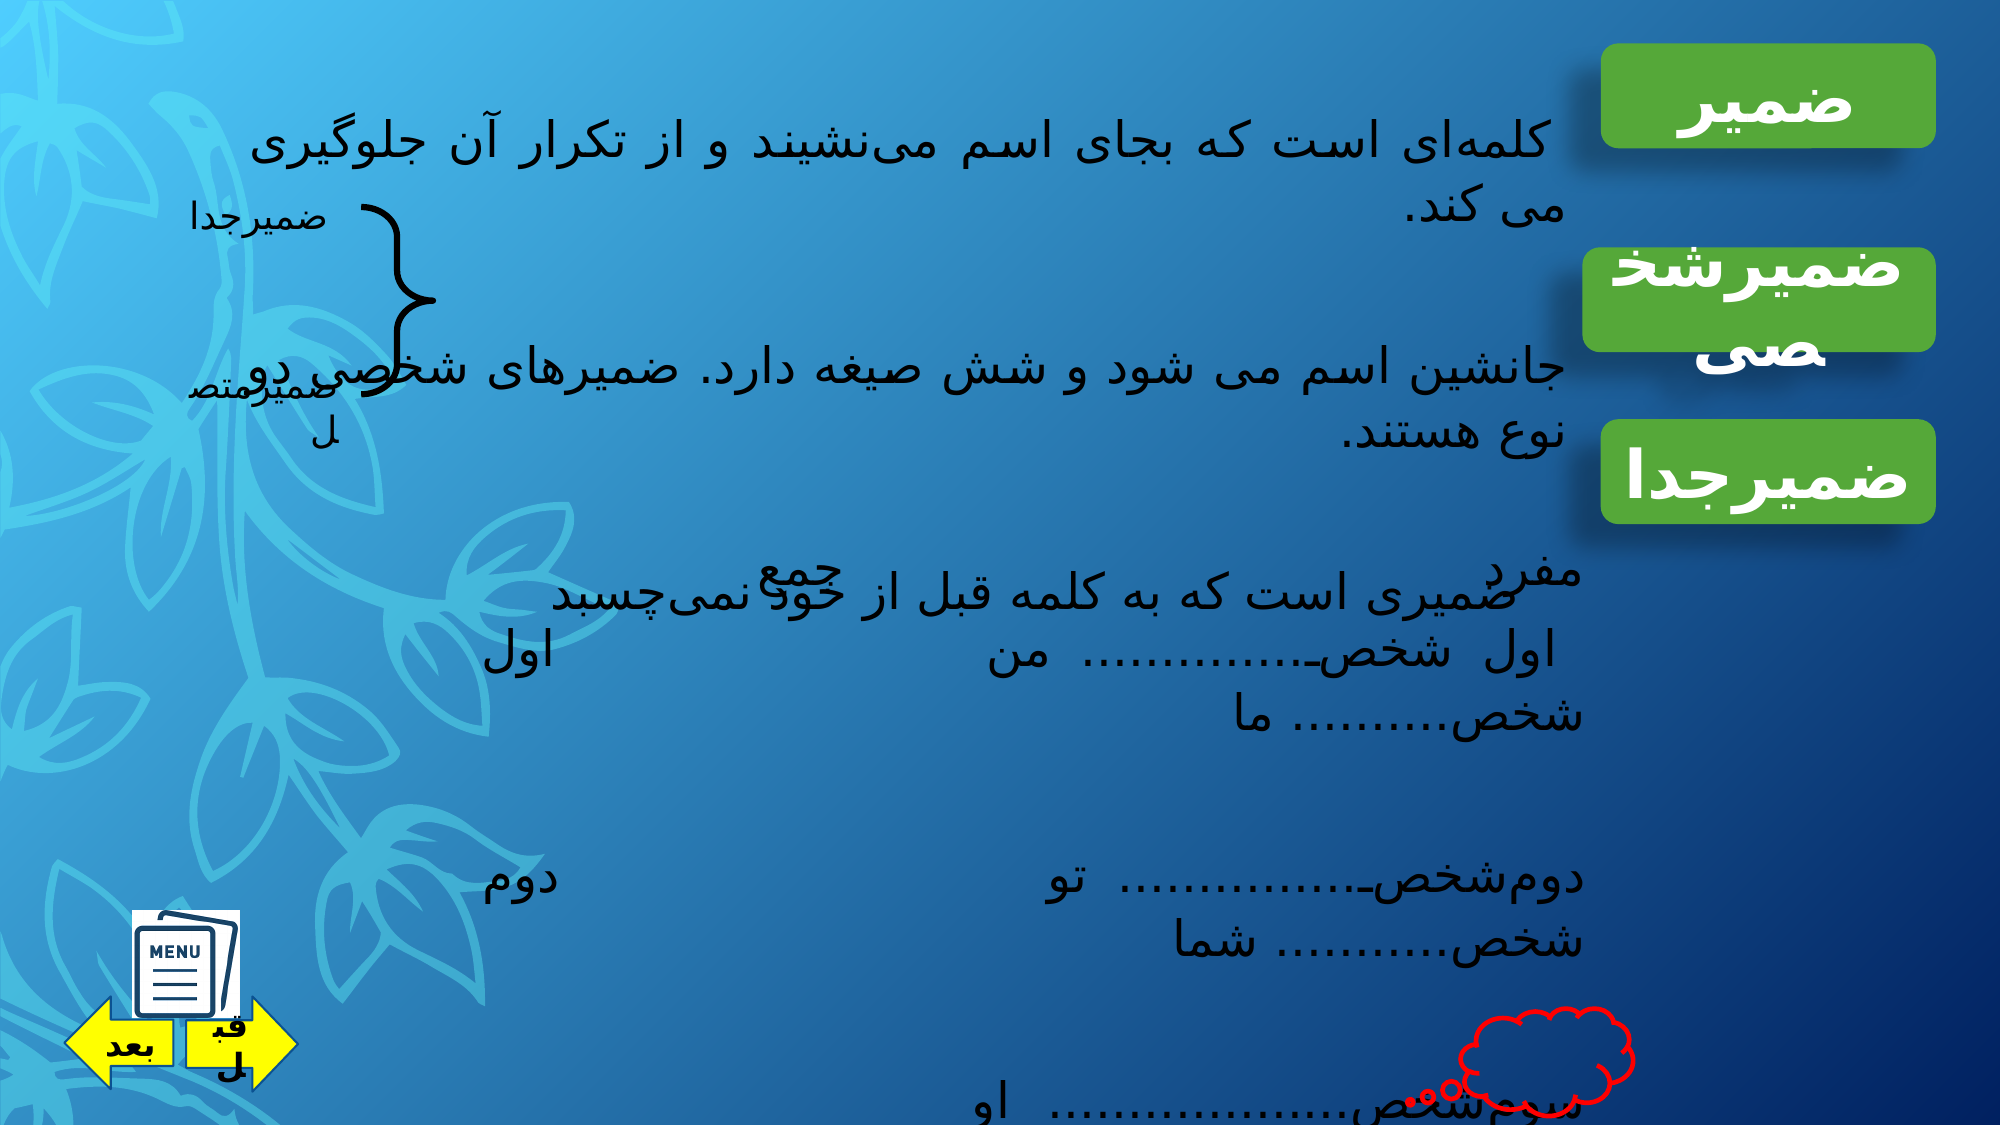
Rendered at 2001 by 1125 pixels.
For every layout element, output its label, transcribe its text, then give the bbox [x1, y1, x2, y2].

text_box ضمیرشخصی [1581, 246, 1937, 354]
picture [132, 910, 240, 1018]
text_box بعد [63, 995, 175, 1091]
text_box کلمه‌ای است که بجای اسم می‌نشیند و از تکرار آن جلوگیری می کند. جانشین اسم می شود و شش صیغه دارد. ضمیرهای شخصی دو نوع هستند. ضمیری است که به کلمه قبل از خود نمی‌چسبد [230, 95, 1583, 627]
text_box [361, 206, 434, 396]
text_box [1406, 1098, 1415, 1107]
text_box ضمیرمتصل [146, 353, 354, 459]
text_box ضمیرجدا [156, 184, 343, 245]
text_box مفرد جمع اول شخص.............. من اول شخص.......... ما دوم‌شخص............... تو دوم شخص........... شما سوم‌شخص................... او سوم‌شخص.............. آن‌ها، ایشان مثال : او من را دیده است. [453, 563, 1601, 1125]
text_box [1459, 1007, 1635, 1118]
text_box ضمیرجدا [1599, 418, 1937, 526]
text_box [1441, 1080, 1462, 1101]
text_box ضمیر [1599, 42, 1937, 150]
text_box [1420, 1090, 1435, 1105]
text_box قبل [185, 995, 299, 1093]
